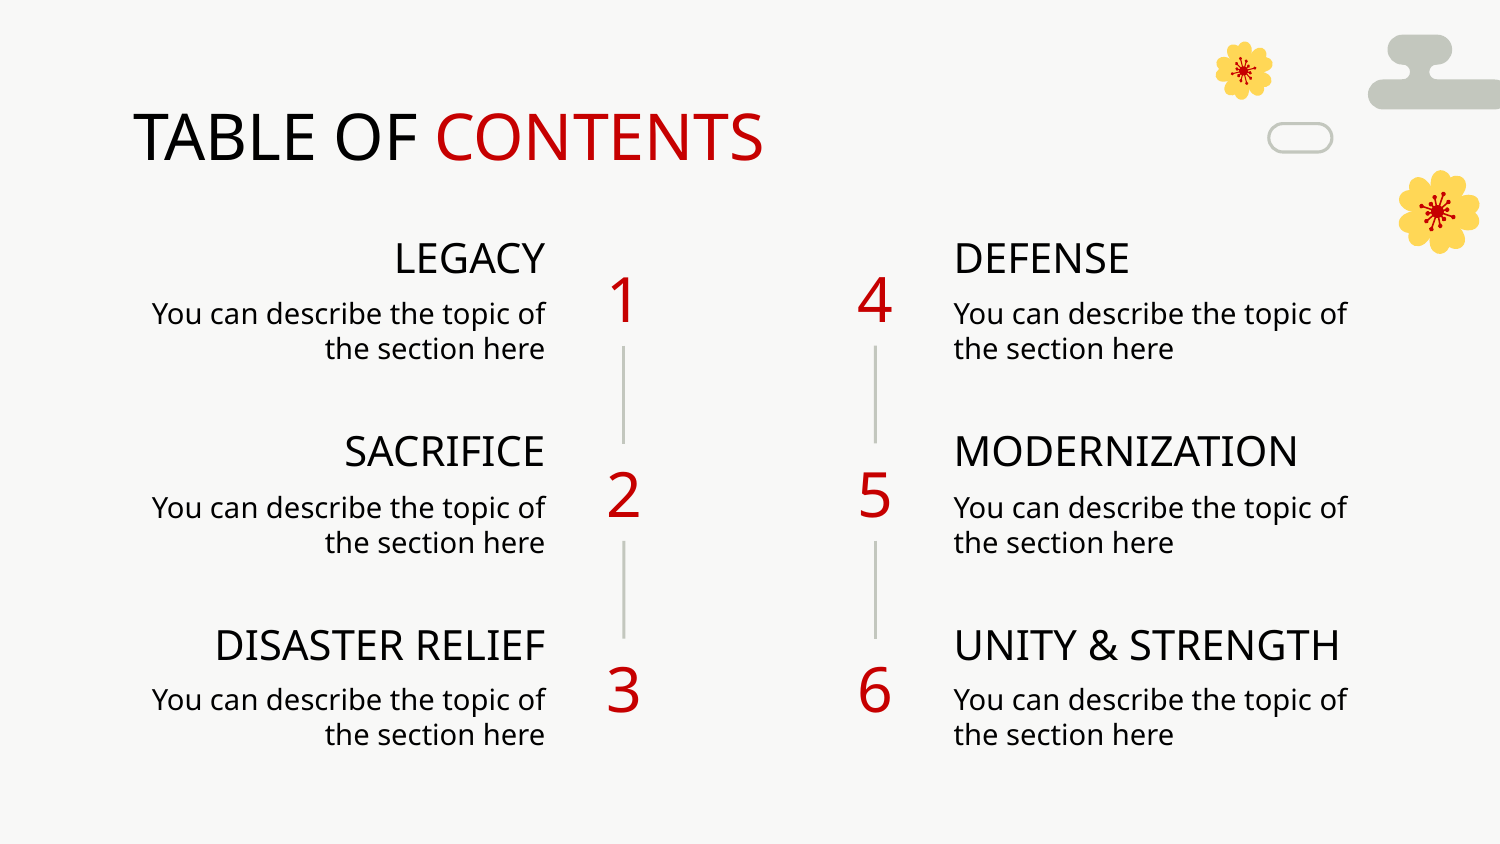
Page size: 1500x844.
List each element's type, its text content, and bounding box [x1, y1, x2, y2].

title LEGACY [118, 214, 561, 280]
text_box [1268, 123, 1332, 153]
subtitle You can describe the topic of the section here [938, 666, 1382, 763]
title 5 [819, 443, 932, 541]
title 4 [819, 248, 932, 346]
subtitle You can describe the topic of the section here [118, 666, 561, 763]
title 3 [567, 638, 680, 736]
title SACRIFICE [118, 406, 561, 474]
title TABLE OF CONTENTS [118, 88, 1382, 182]
title 1 [567, 248, 680, 346]
subtitle You can describe the topic of the section here [118, 474, 561, 572]
title 6 [819, 638, 932, 736]
title MODERNIZATION [938, 406, 1382, 474]
title 2 [567, 443, 680, 541]
subtitle You can describe the topic of the section here [938, 474, 1382, 572]
title DEFENSE [938, 214, 1382, 280]
title DISASTER RELIEF [118, 600, 561, 666]
subtitle You can describe the topic of the section here [938, 280, 1382, 378]
subtitle You can describe the topic of the section here [118, 280, 561, 378]
title UNITY & STRENGTH [938, 600, 1382, 666]
